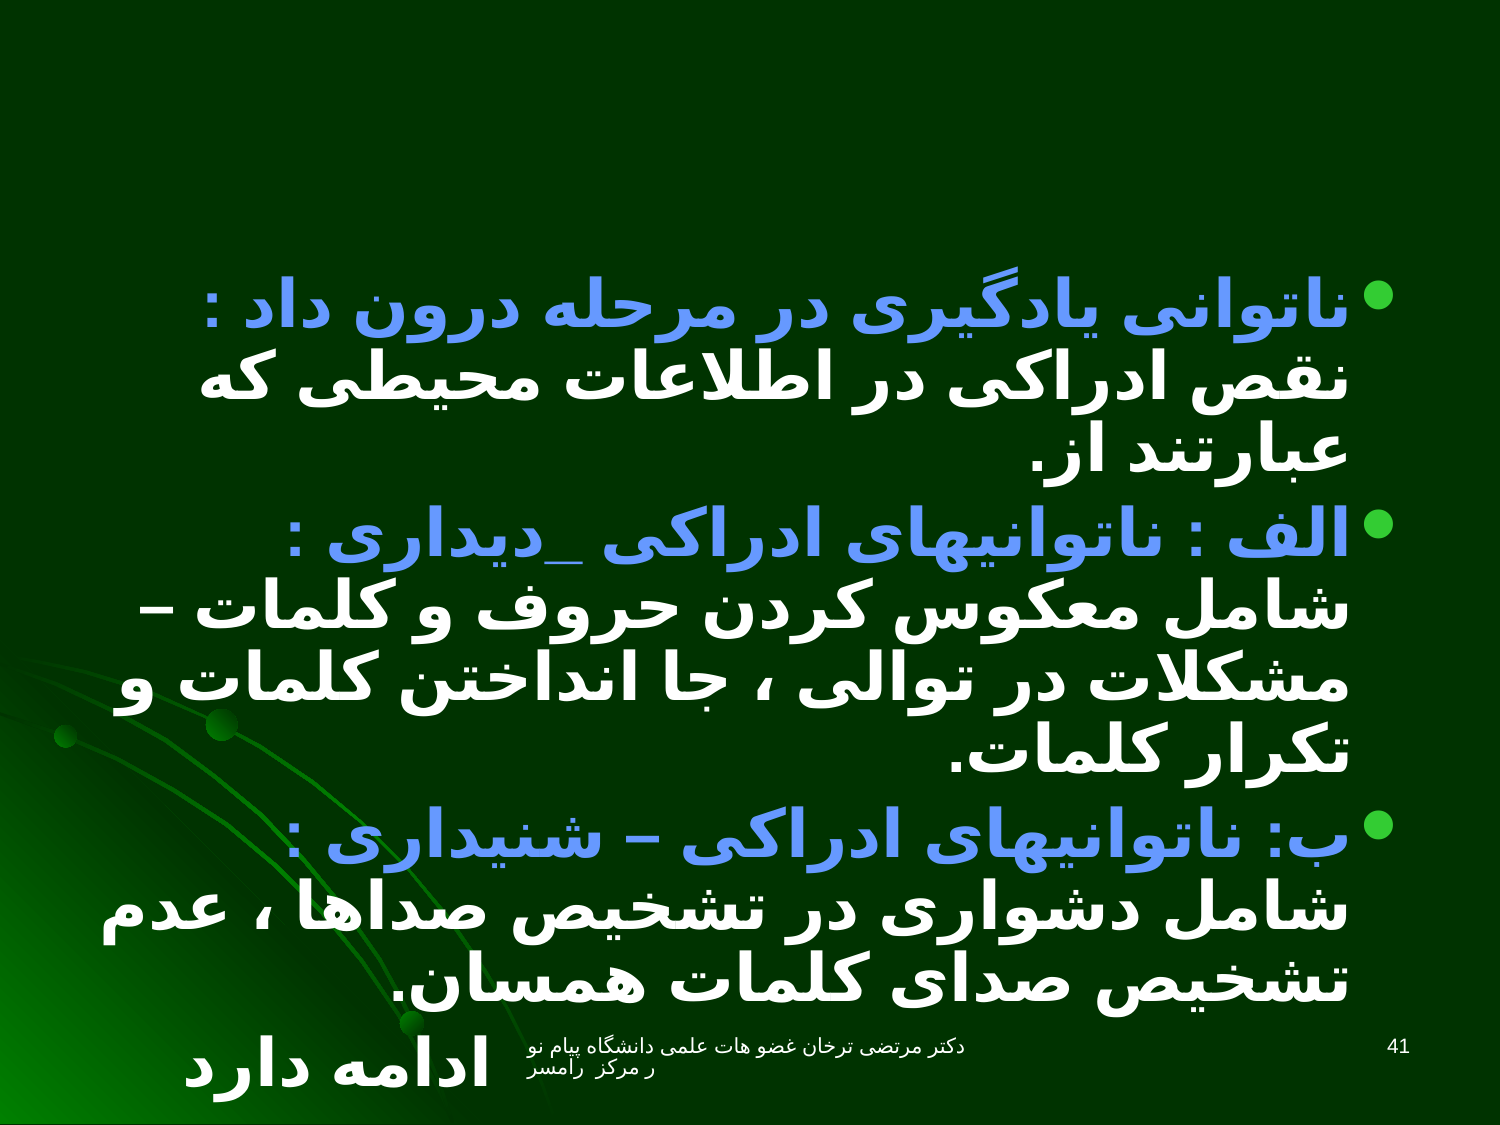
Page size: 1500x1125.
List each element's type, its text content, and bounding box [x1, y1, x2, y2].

slide_number 41 [1074, 1024, 1426, 1101]
footer دکتر مرتضی ترخان غضو هات علمی دانشگاه پیام نور مرکز رامسر [512, 1024, 988, 1101]
list ناتوانی یادگیری در مرحله درون داد : نقص ادراکی در اطلاعات محیطی که عبارتند از. الف : ناتوانیهای ادراکی _دیداری : شامل معکوس کردن حروف و کلمات – مشکلات در توالی ، جا انداختن کلمات و تکرار کلمات. ب: ناتوانیهای ادراکی – شنیداری : شامل دشواری در تشخیص صداها ، عدم تشخیص صدای کلمات همسان. ادامه دارد [74, 262, 1426, 1006]
